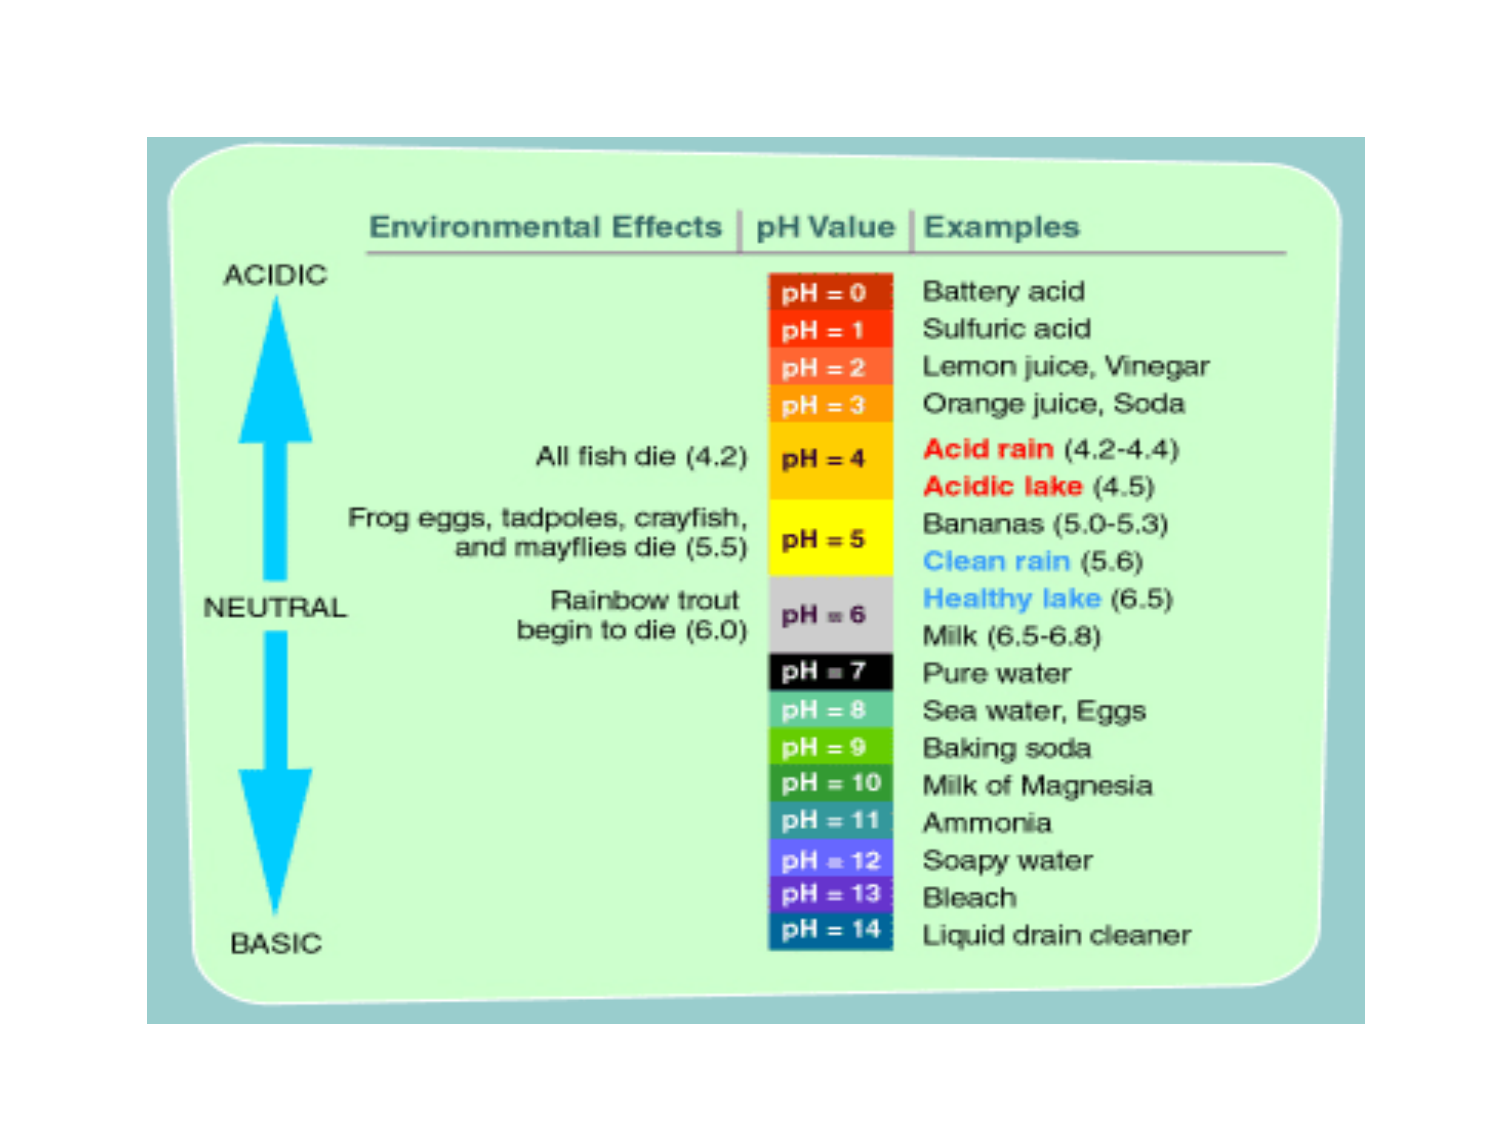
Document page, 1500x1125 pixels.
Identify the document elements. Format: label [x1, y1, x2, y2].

picture [147, 136, 1365, 1024]
